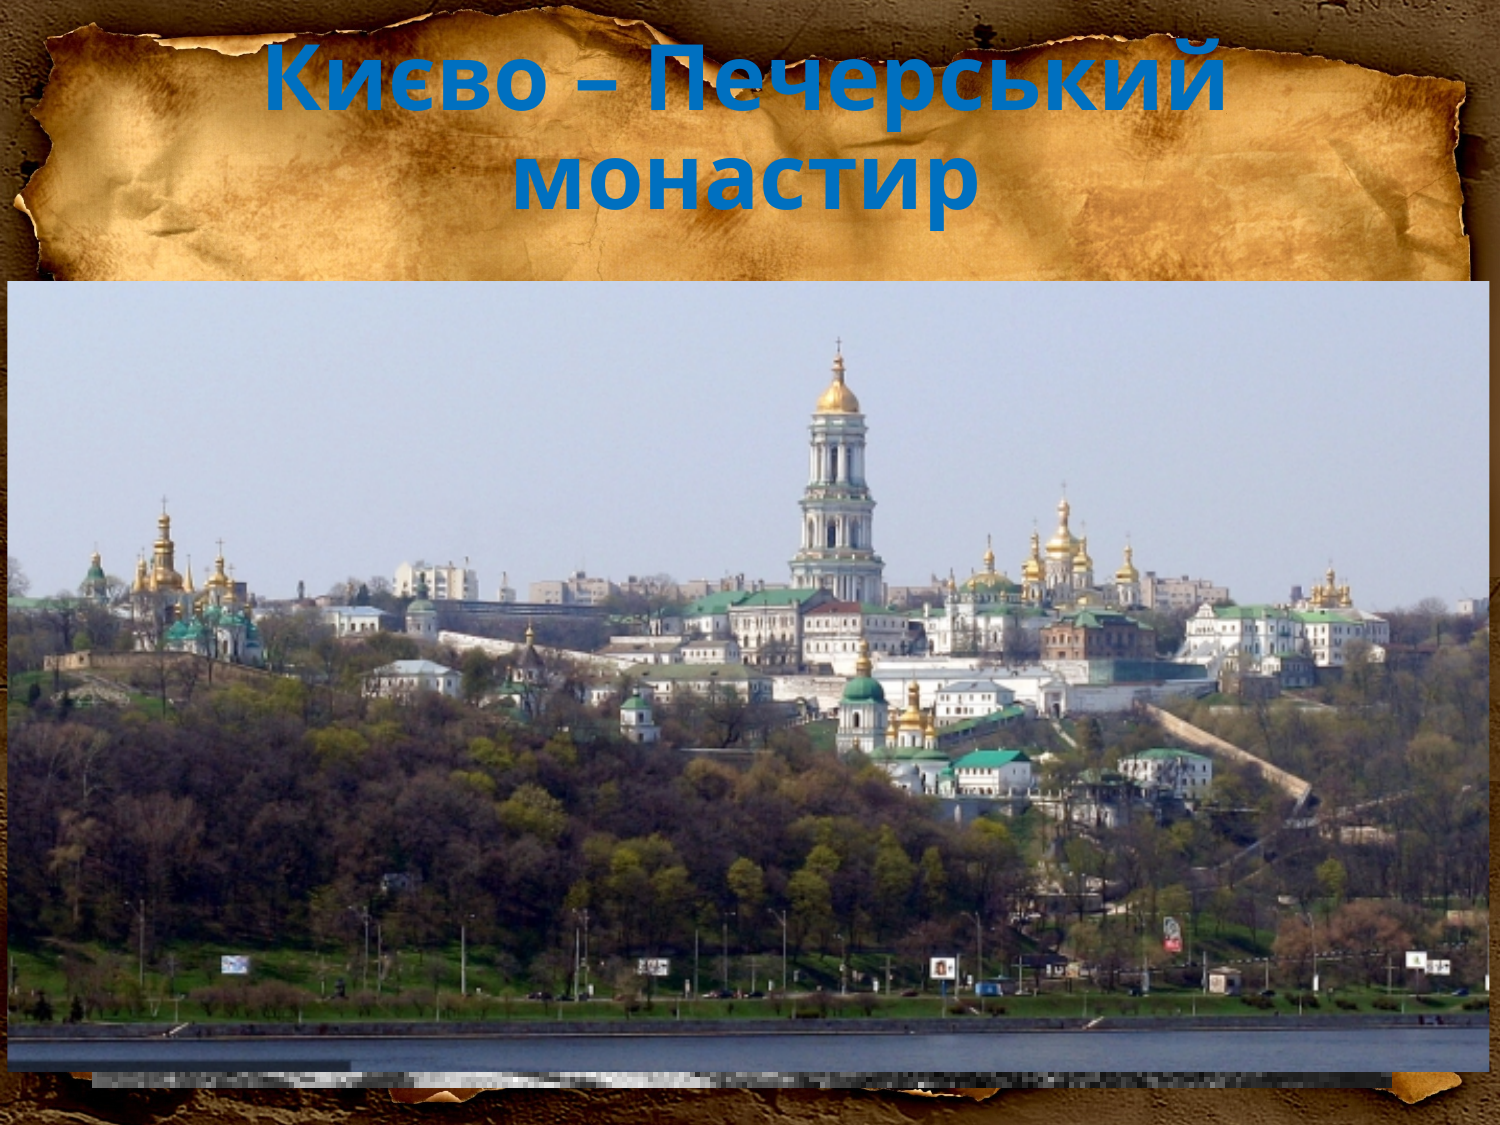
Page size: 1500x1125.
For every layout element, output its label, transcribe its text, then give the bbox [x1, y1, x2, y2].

title Києво – Печерський монастир [23, 24, 1469, 236]
picture [0, 0, 1500, 1125]
